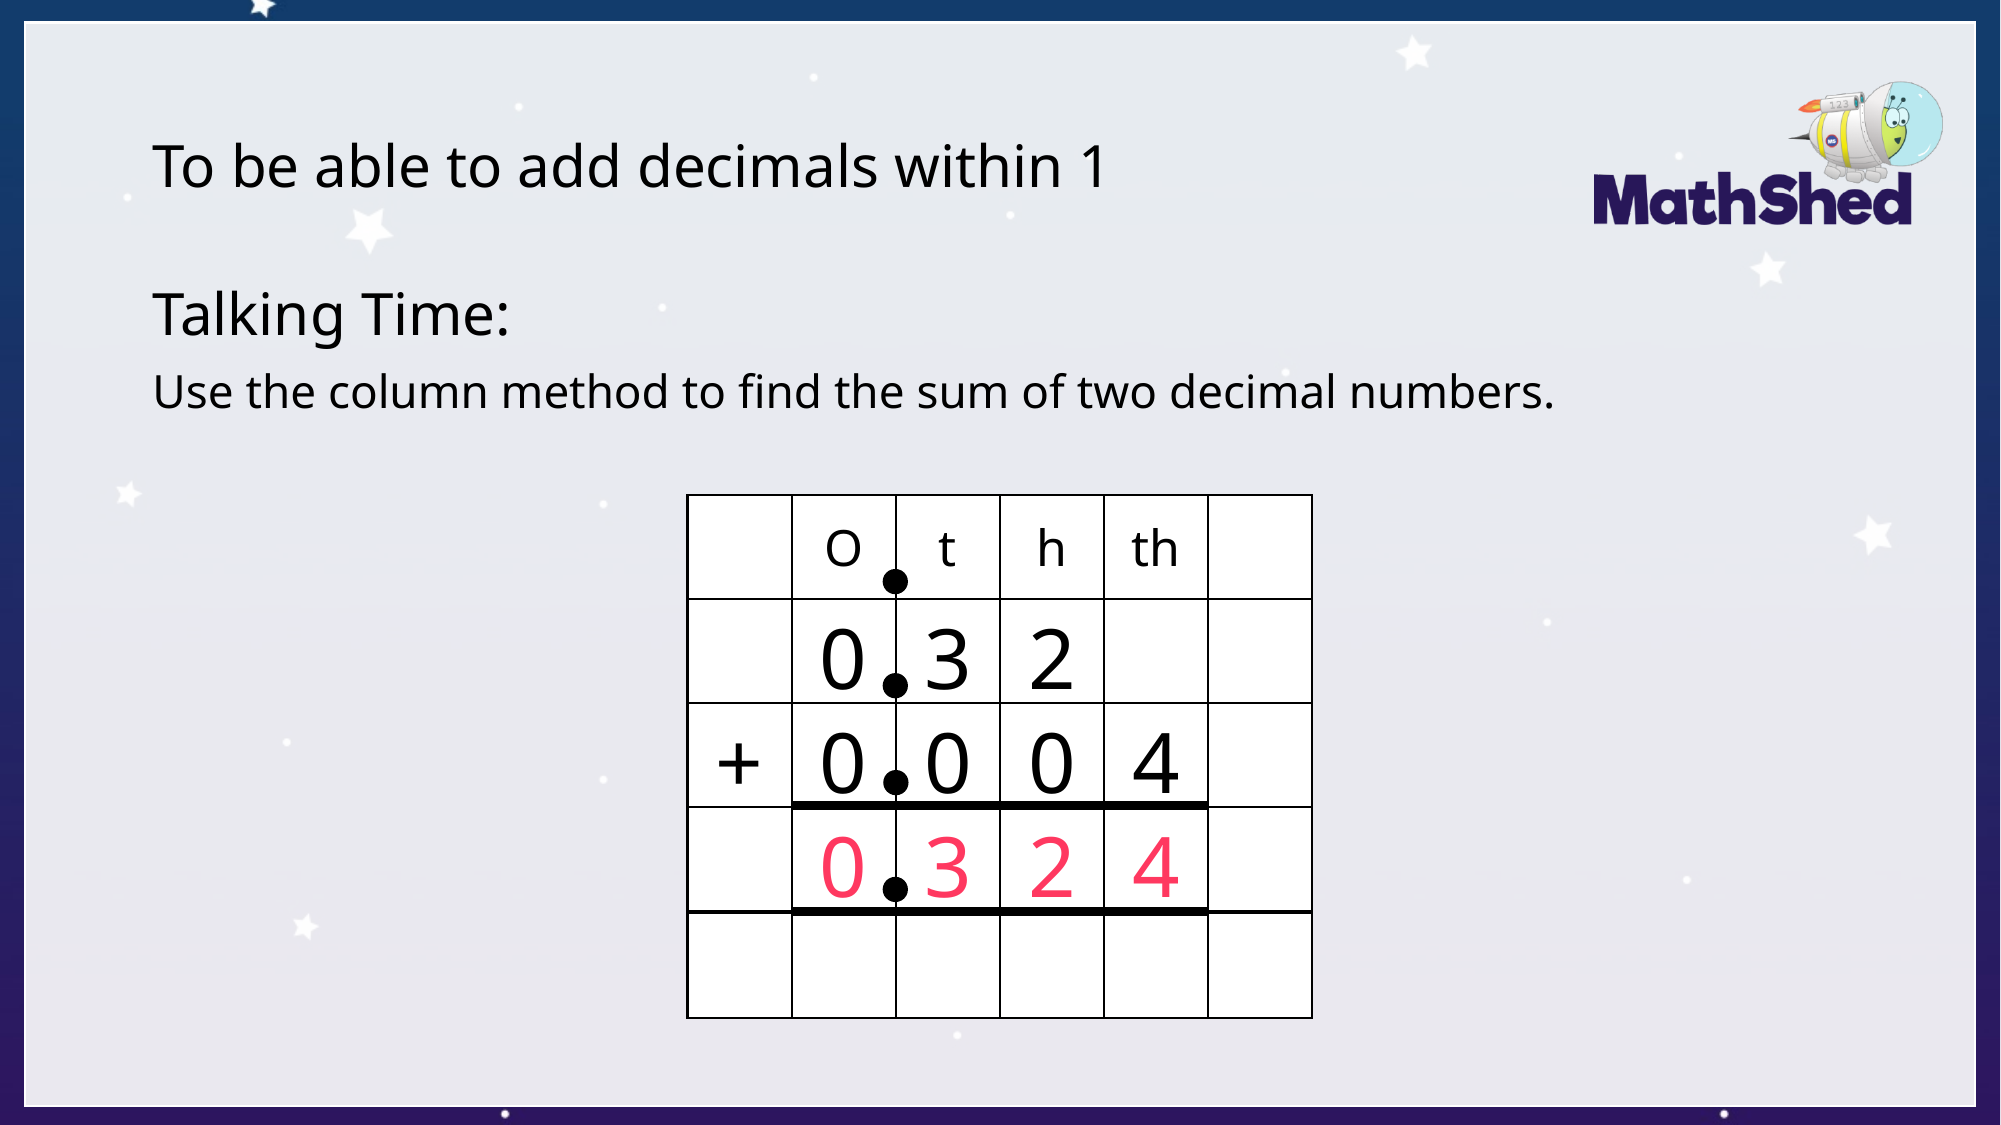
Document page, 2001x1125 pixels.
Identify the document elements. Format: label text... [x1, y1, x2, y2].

picture [0, 0, 2001, 1125]
text_box [686, 912, 791, 1019]
text_box 0 [791, 598, 895, 702]
text_box [895, 916, 999, 1019]
text_box [1103, 916, 1207, 1019]
text_box 4 [1103, 810, 1207, 907]
text_box [686, 806, 791, 912]
list Talking Time: Use the column method to find the sum of two decimal numbers. [137, 277, 1863, 992]
text_box [686, 494, 791, 598]
text_box th [1103, 494, 1207, 598]
text_box 3 [895, 810, 999, 907]
text_box [1103, 598, 1207, 702]
text_box [686, 598, 791, 702]
text_box 2 [999, 598, 1103, 702]
text_box [999, 916, 1103, 1019]
text_box 0 [999, 702, 1103, 801]
text_box [1207, 806, 1313, 912]
text_box [882, 673, 908, 699]
text_box [791, 912, 895, 1019]
text_box [1207, 912, 1313, 1019]
text_box [1207, 598, 1313, 702]
text_box 0 [895, 702, 999, 801]
text_box O [791, 494, 895, 598]
text_box 2 [999, 810, 1103, 907]
text_box 0 [791, 702, 895, 801]
text_box [882, 568, 908, 595]
title To be able to add decimals within 1 [137, 59, 1578, 277]
text_box [1207, 494, 1313, 598]
text_box [882, 876, 908, 903]
text_box t [895, 494, 999, 598]
text_box h [999, 494, 1103, 598]
text_box + [686, 702, 791, 806]
text_box 0 [791, 806, 895, 907]
text_box [883, 769, 909, 796]
text_box [1207, 702, 1313, 806]
text_box 4 [1103, 702, 1207, 801]
text_box 3 [895, 598, 999, 702]
